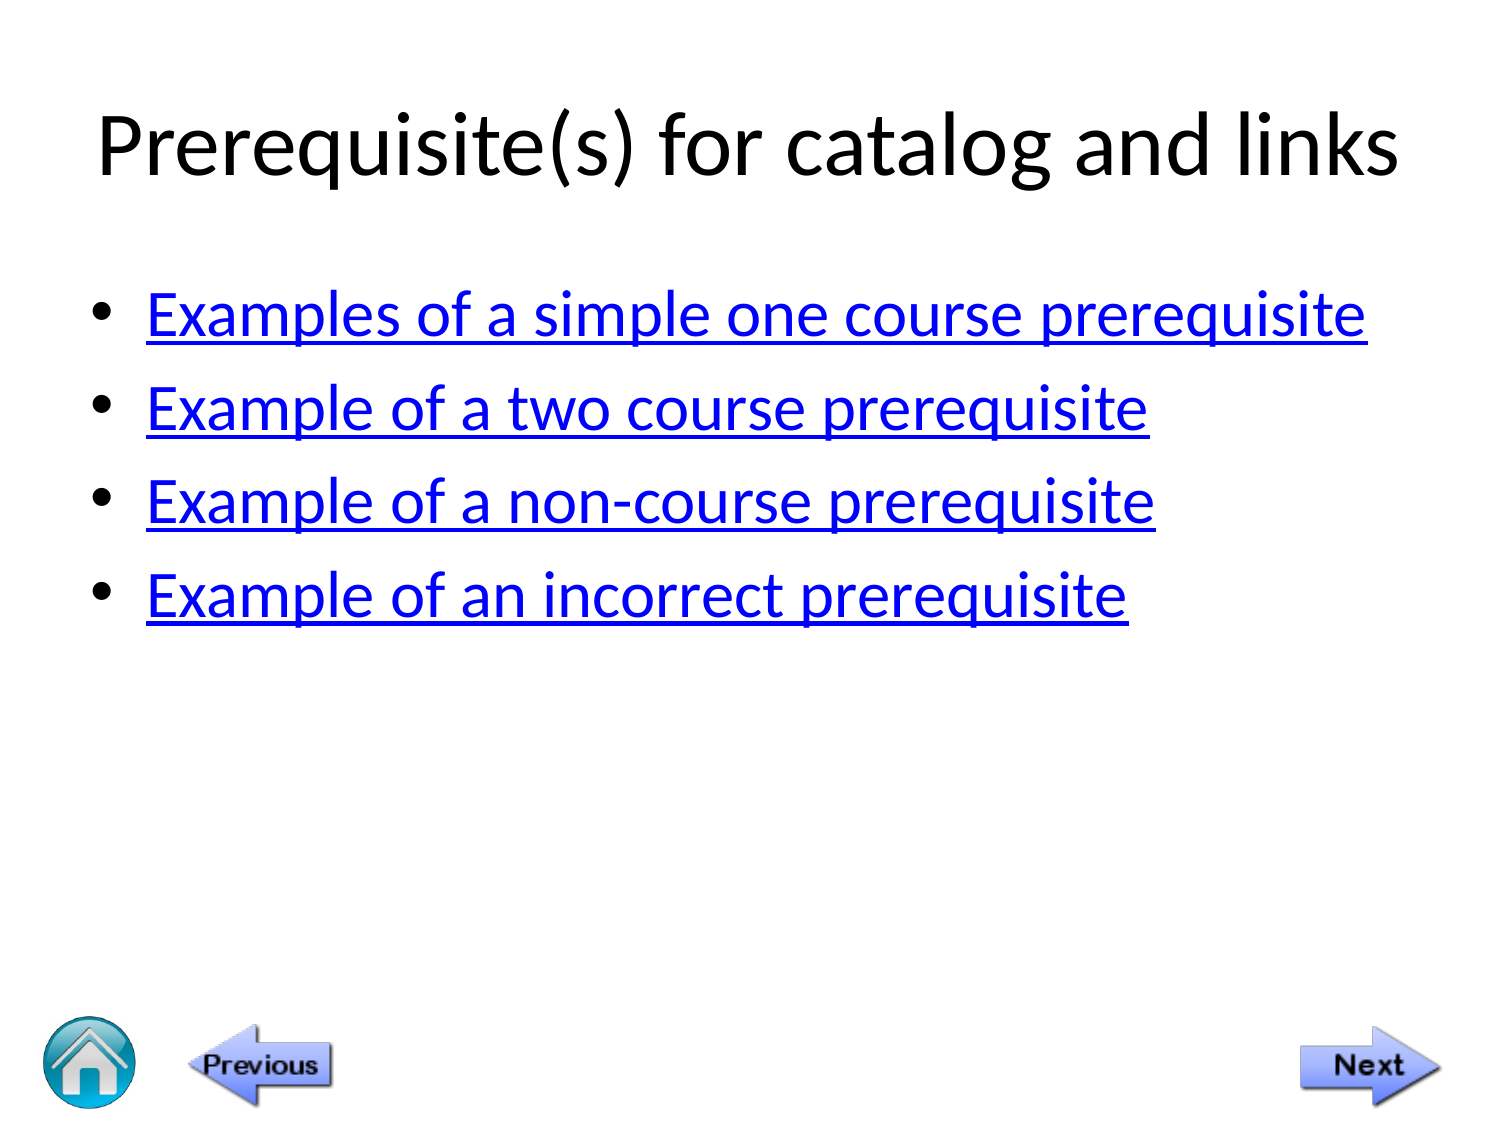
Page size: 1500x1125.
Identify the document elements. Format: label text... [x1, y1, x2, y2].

picture [1299, 1025, 1447, 1113]
title Prerequisite(s) for catalog and links [75, 45, 1425, 233]
list Examples of a simple one course prerequisite Example of a two course prerequisite Example of a non-course prerequisite Example of an incorrect prerequisite [75, 262, 1425, 1005]
picture [187, 1023, 338, 1113]
picture [37, 1009, 141, 1113]
